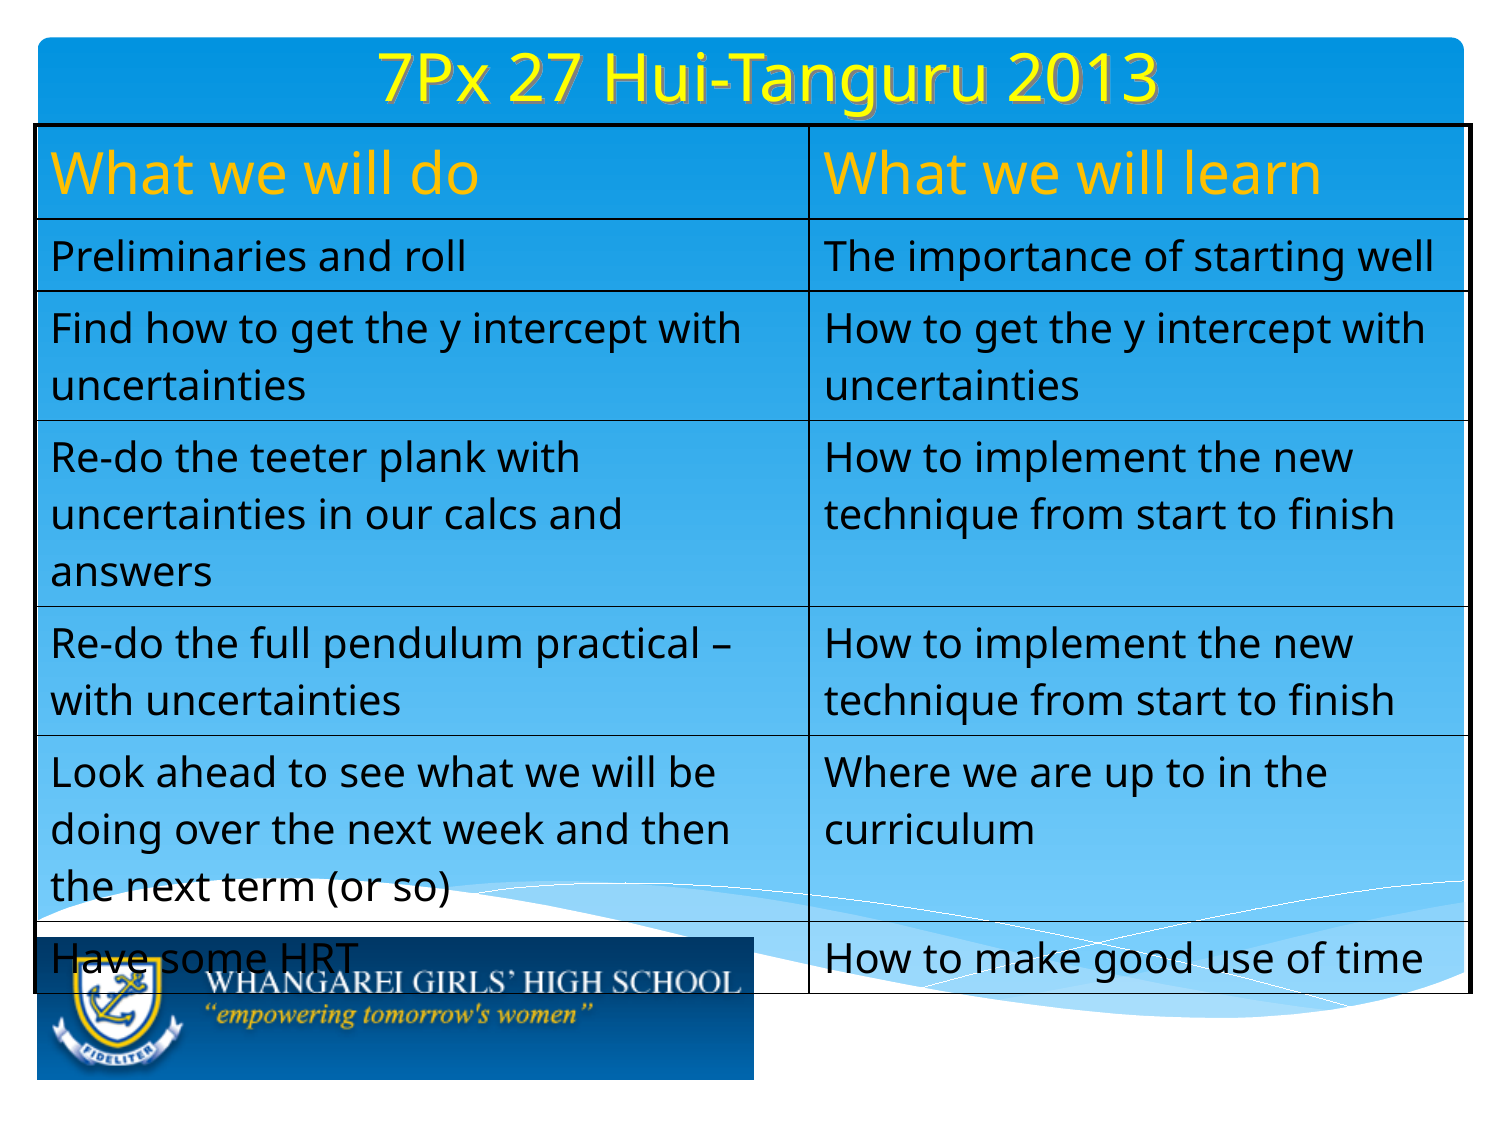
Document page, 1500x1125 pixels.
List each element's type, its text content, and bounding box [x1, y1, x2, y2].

table_header What we will learn [810, 127, 1468, 218]
table_cell Have some HRT [37, 922, 808, 993]
table_cell How to implement the new technique from start to finish [810, 421, 1468, 606]
table_cell Re-do the full pendulum practical – with uncertainties [37, 607, 808, 735]
table_cell Look ahead to see what we will be doing over the next week and then the next term (or so) [37, 736, 808, 921]
table_cell How to implement the new technique from start to finish [810, 607, 1468, 735]
table_cell Where we are up to in the curriculum [810, 736, 1468, 921]
table_cell The importance of starting well [810, 220, 1468, 290]
table_cell How to get the y intercept with uncertainties [810, 292, 1468, 420]
table_cell Preliminaries and roll [37, 220, 808, 290]
text_box 7Px 27 Hui-Tanguru 2013 [162, 24, 1375, 123]
table_cell How to make good use of time [810, 922, 1468, 993]
picture [37, 937, 754, 1080]
table_cell Re-do the teeter plank with uncertainties in our calcs and answers [37, 421, 808, 606]
table_header What we will do [37, 127, 808, 218]
table_cell Find how to get the y intercept with uncertainties [37, 292, 808, 420]
